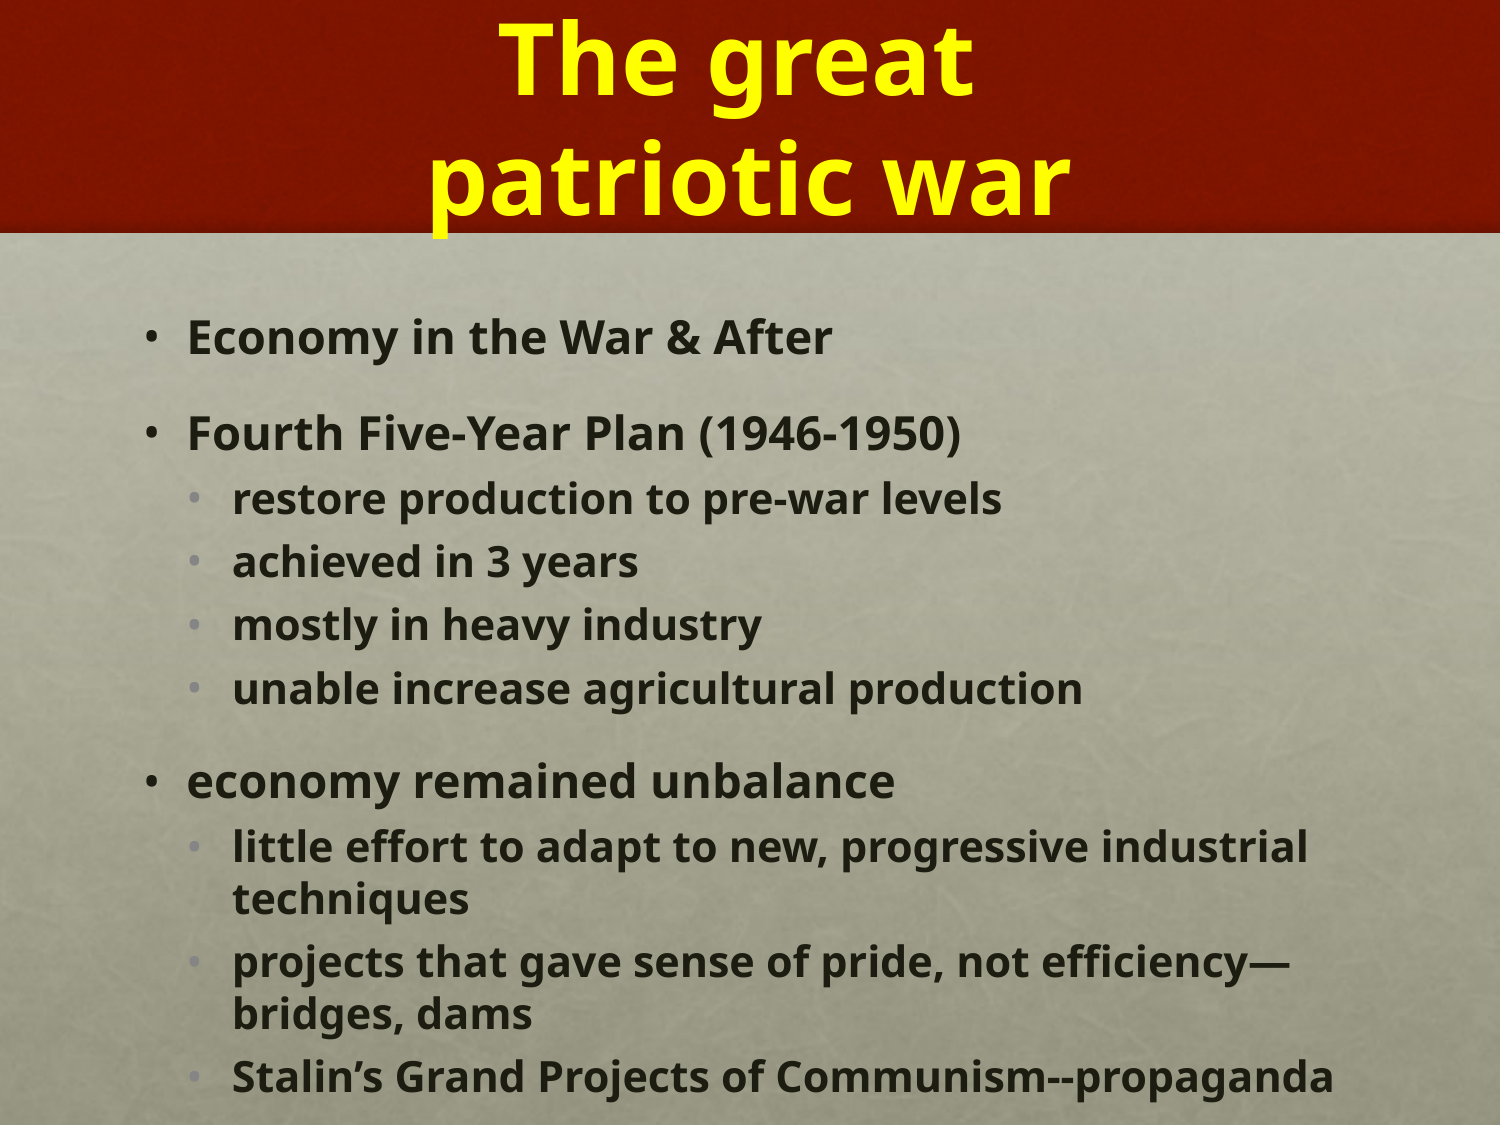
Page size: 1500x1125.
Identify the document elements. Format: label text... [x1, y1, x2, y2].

title The great patriotic war [127, 10, 1372, 221]
picture [0, 214, 1500, 1125]
list Economy in the War & After Fourth Five-Year Plan (1946-1950) restore production to pre-war levels achieved in 3 years mostly in heavy industry unable increase agricultural production economy remained unbalance little effort to adapt to new, progressive industrial techniques projects that gave sense of pride, not efficiency—bridges, dams Stalin’s Grand Projects of Communism--propaganda [127, 299, 1372, 1125]
